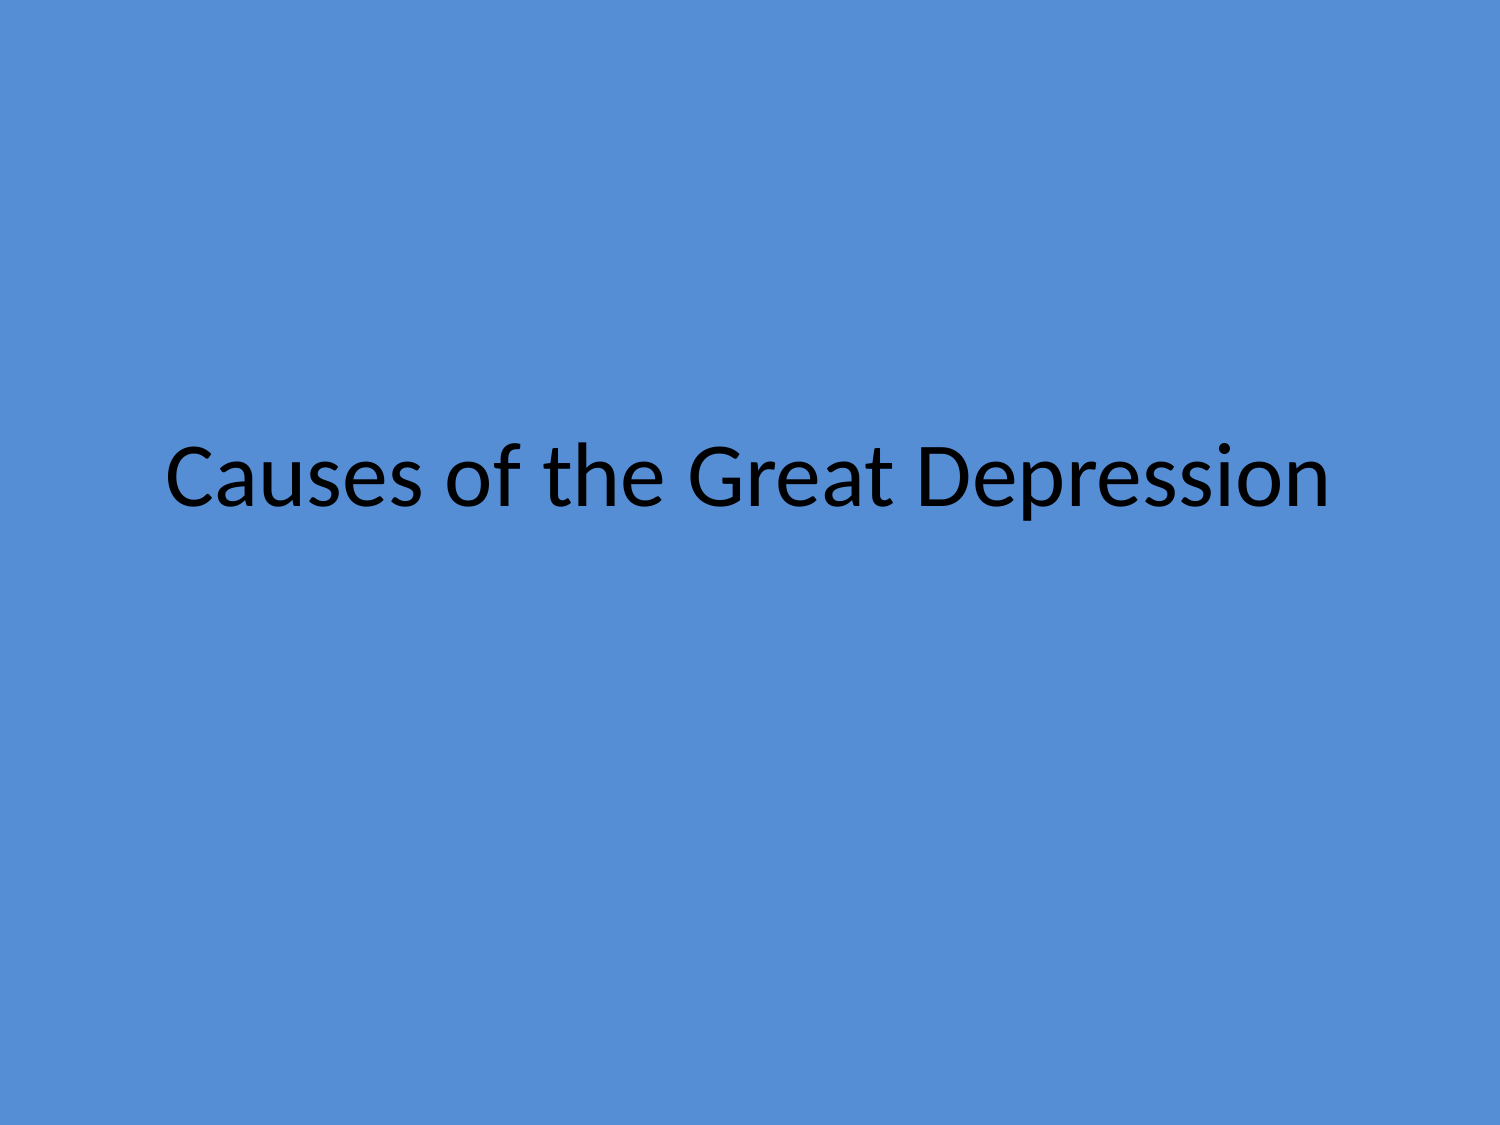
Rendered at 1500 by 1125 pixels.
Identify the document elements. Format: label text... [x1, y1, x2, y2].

title Causes of the Great Depression [112, 349, 1388, 591]
